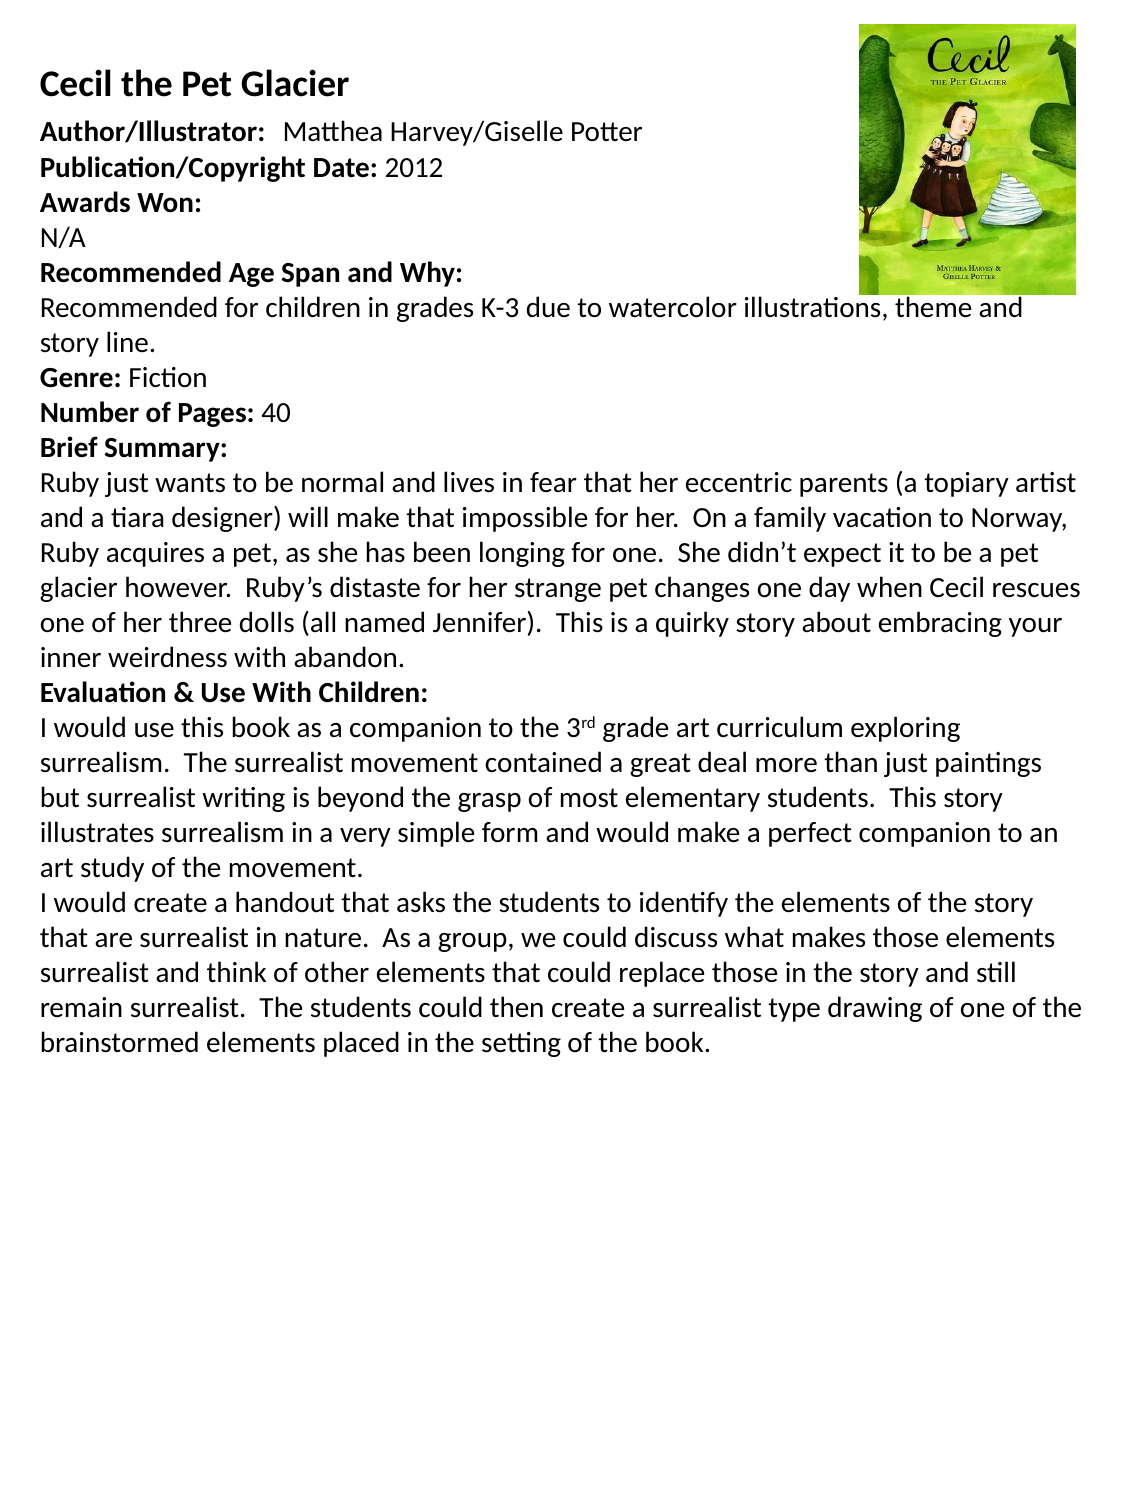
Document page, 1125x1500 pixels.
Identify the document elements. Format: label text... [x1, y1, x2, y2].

text_box Cecil the Pet Glacier Author/Illustrator: Matthea Harvey/Giselle Potter Publication/Copyright Date: 2012 Awards Won: N/A Recommended Age Span and Why: Recommended for children in grades K-3 due to watercolor illustrations, theme and story line. Genre: Fiction Number of Pages: 40 Brief Summary: Ruby just wants to be normal and lives in fear that her eccentric parents (a topiary artist and a tiara designer) will make that impossible for her. On a family vacation to Norway, Ruby acquires a pet, as she has been longing for one. She didn’t expect it to be a pet glacier however. Ruby’s distaste for her strange pet changes one day when Cecil rescues one of her three dolls (all named Jennifer). This is a quirky story about embracing your inner weirdness with abandon. Evaluation & Use With Children: I would use this book as a companion to the 3rd grade art curriculum exploring surrealism. The surrealist movement contained a great deal more than just paintings but surrealist writing is beyond the grasp of most elementary students. This story illustrates surrealism in a very simple form and would make a perfect companion to an art study of the movement. I would create a handout that asks the students to identify the elements of the story that are surrealist in nature. As a group, we could discuss what makes those elements surrealist and think of other elements that could replace those in the story and still remain surrealist. The students could then create a surrealist type drawing of one of the brainstormed elements placed in the setting of the book. [24, 51, 1100, 1101]
picture [858, 24, 1077, 296]
